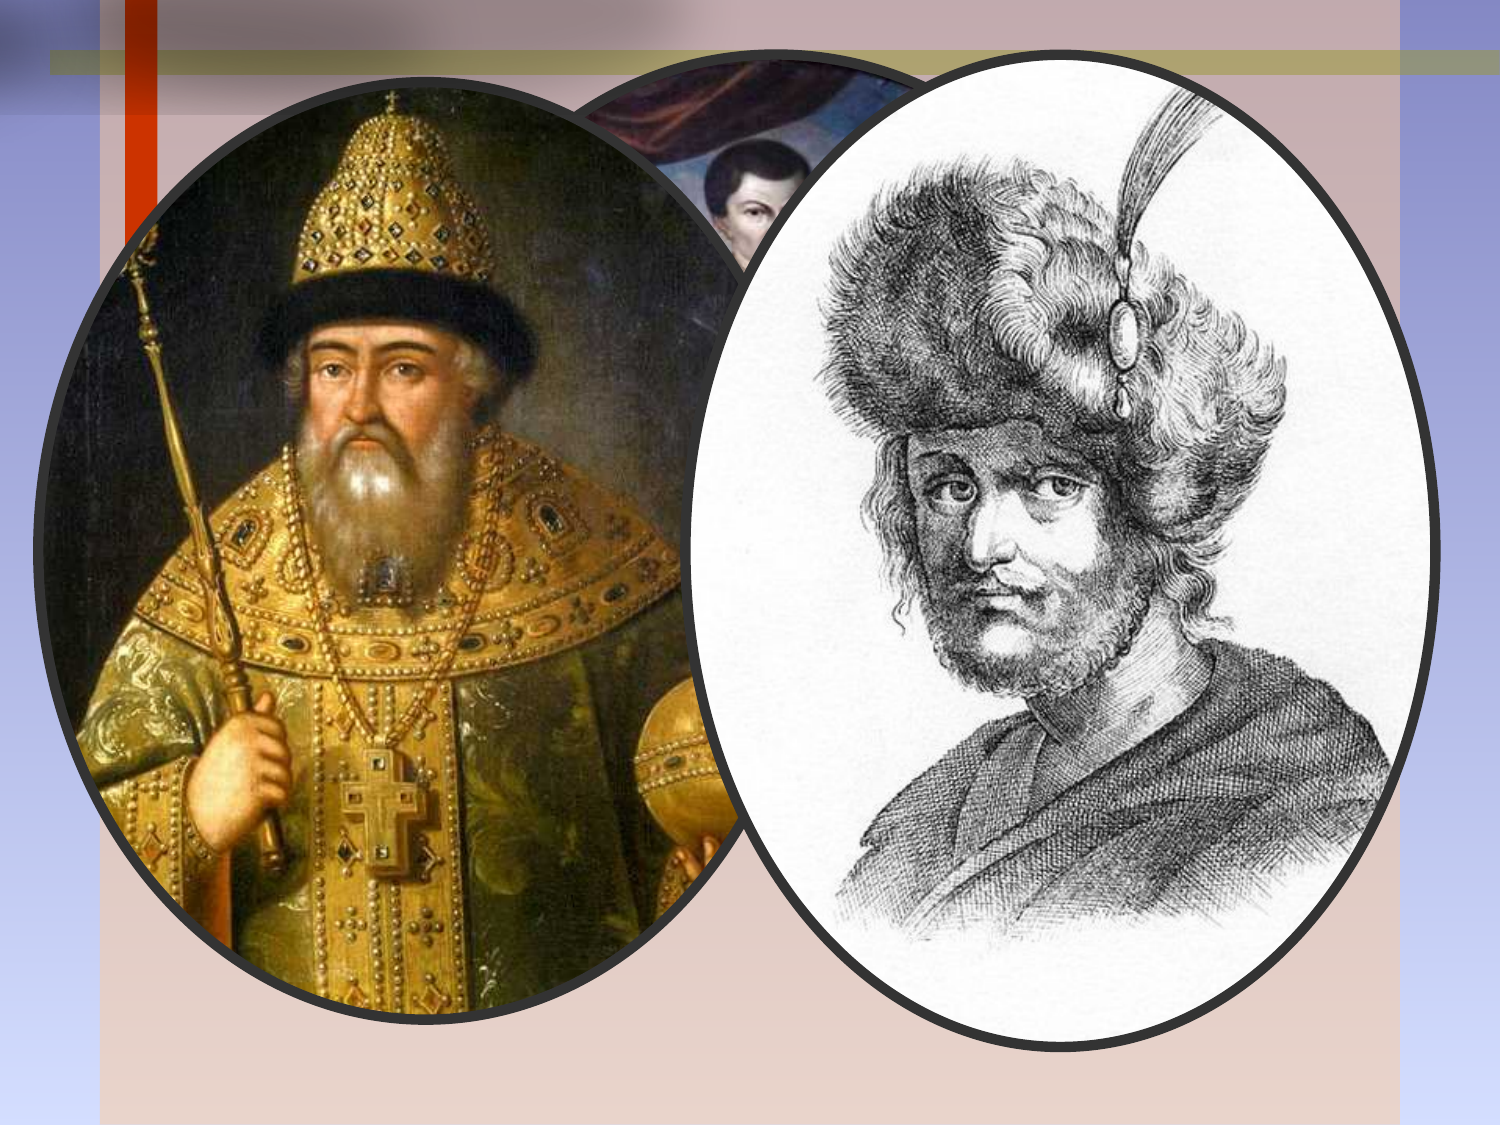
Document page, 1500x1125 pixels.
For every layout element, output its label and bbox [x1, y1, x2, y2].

picture [38, 54, 1436, 1048]
